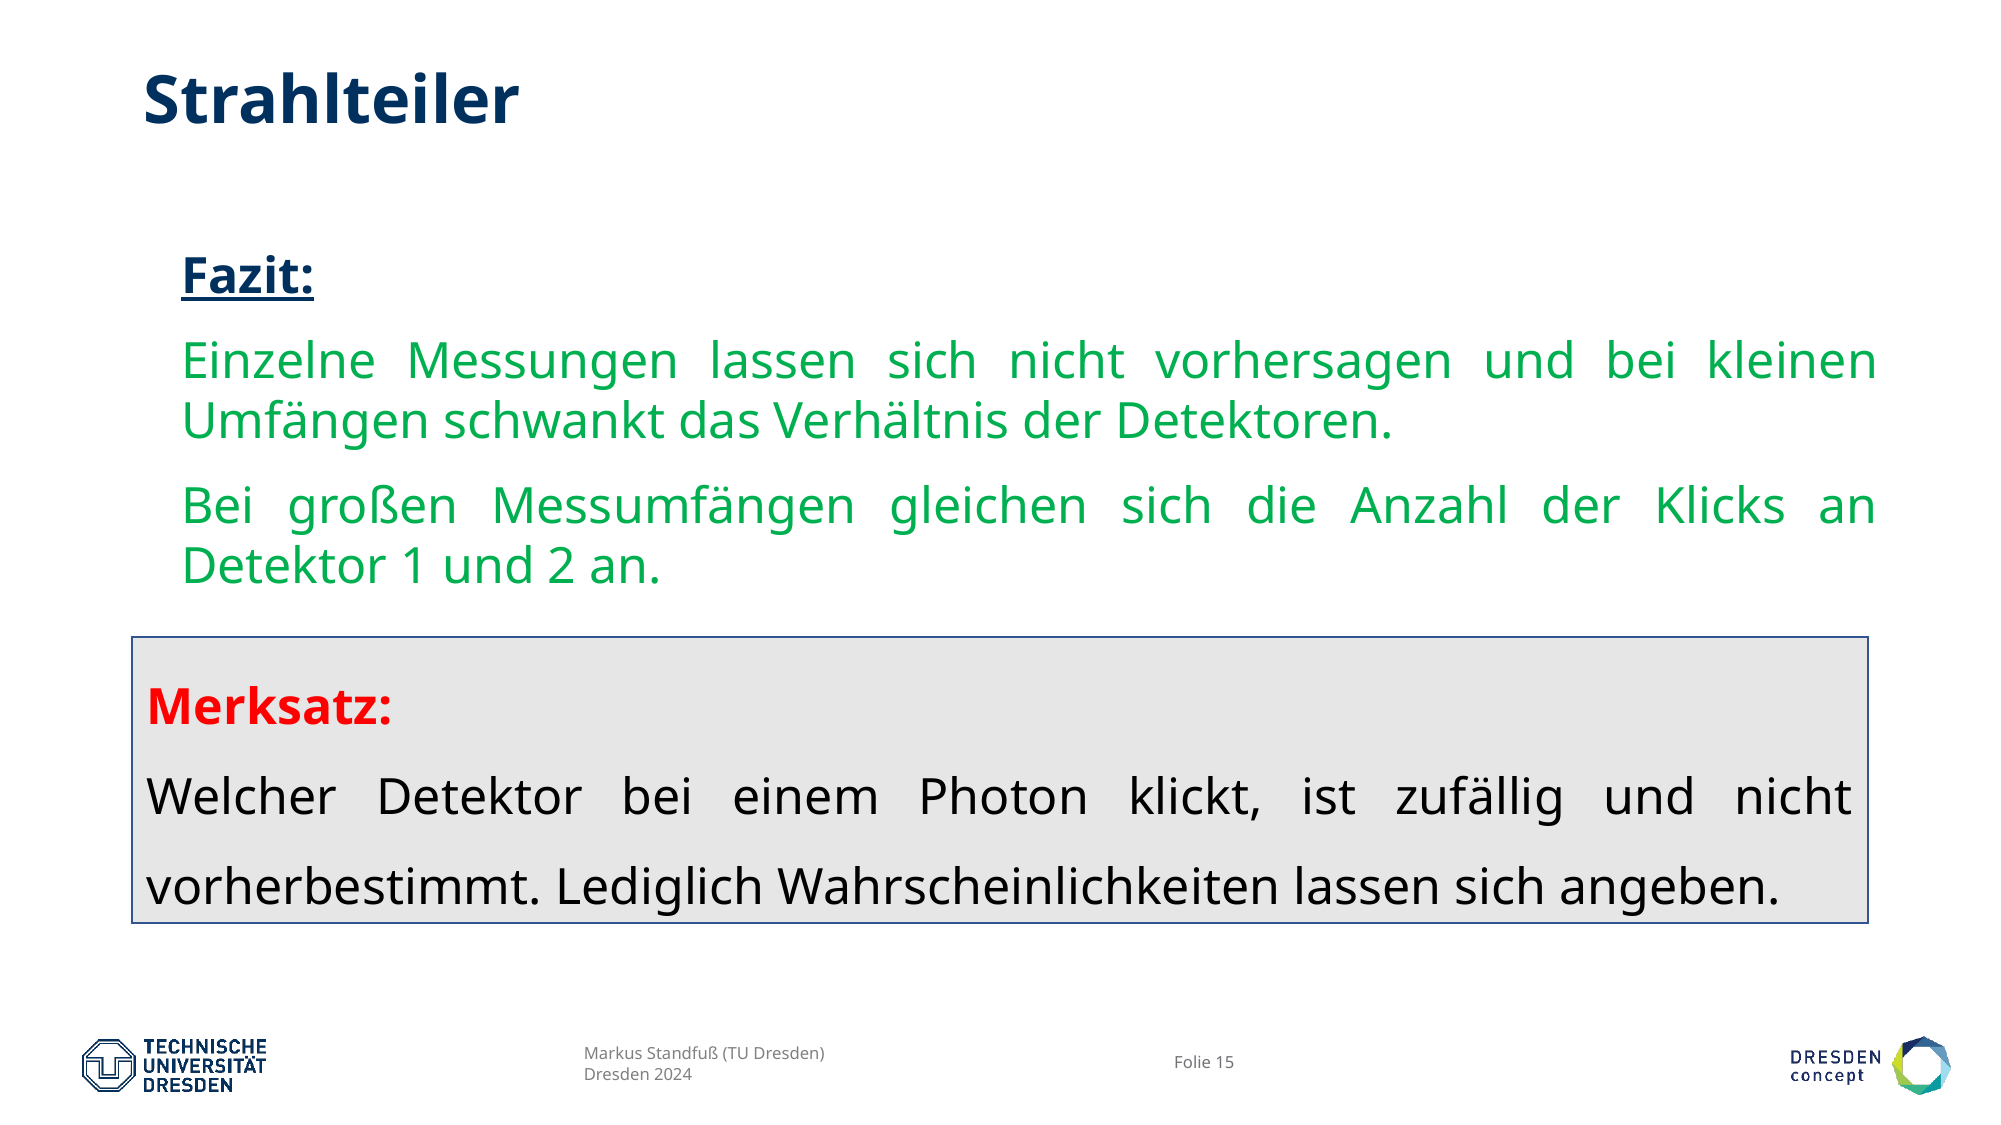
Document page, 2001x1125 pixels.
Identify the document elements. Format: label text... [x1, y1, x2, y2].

picture [82, 1039, 266, 1092]
list Fazit: Einzelne Messungen lassen sich nicht vorhersagen und bei kleinen Umfängen schwankt das Verhältnis der Detektoren. Bei großen Messumfängen gleichen sich die Anzahl der Klicks an Detektor 1 und 2 an. [143, 243, 1880, 957]
text_box Merksatz: Welcher Detektor bei einem Photon klickt, ist zufällig und nicht vorherbestimmt. Lediglich Wahrscheinlichkeiten lassen sich angeben. [132, 636, 1868, 924]
title Strahlteiler [143, 56, 1880, 169]
picture [1791, 1036, 1951, 1095]
